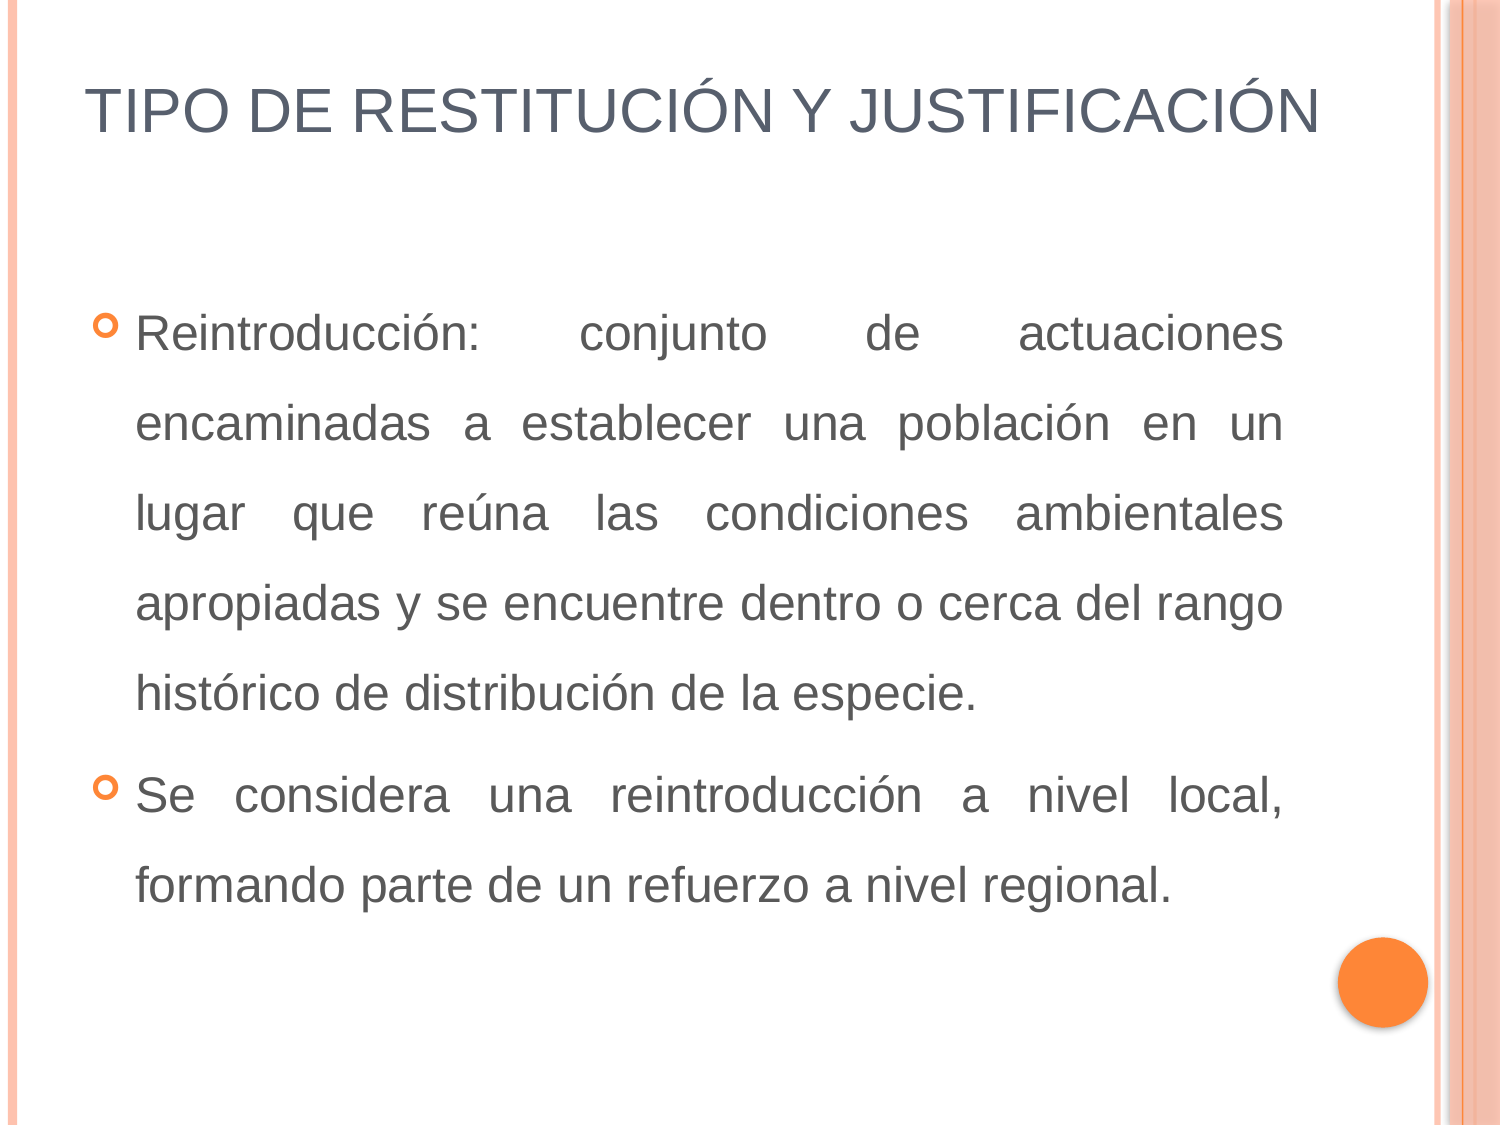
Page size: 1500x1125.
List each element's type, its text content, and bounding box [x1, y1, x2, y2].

title TIPO DE RESTITUCIÓN Y JUSTIFICACIÓN [70, 0, 1367, 153]
list Reintroducción: conjunto de actuaciones encaminadas a establecer una población en un lugar que reúna las condiciones ambientales apropiadas y se encuentre dentro o cerca del rango histórico de distribución de la especie. Se considera una reintroducción a nivel local, formando parte de un refuerzo a nivel regional. [74, 262, 1301, 1063]
